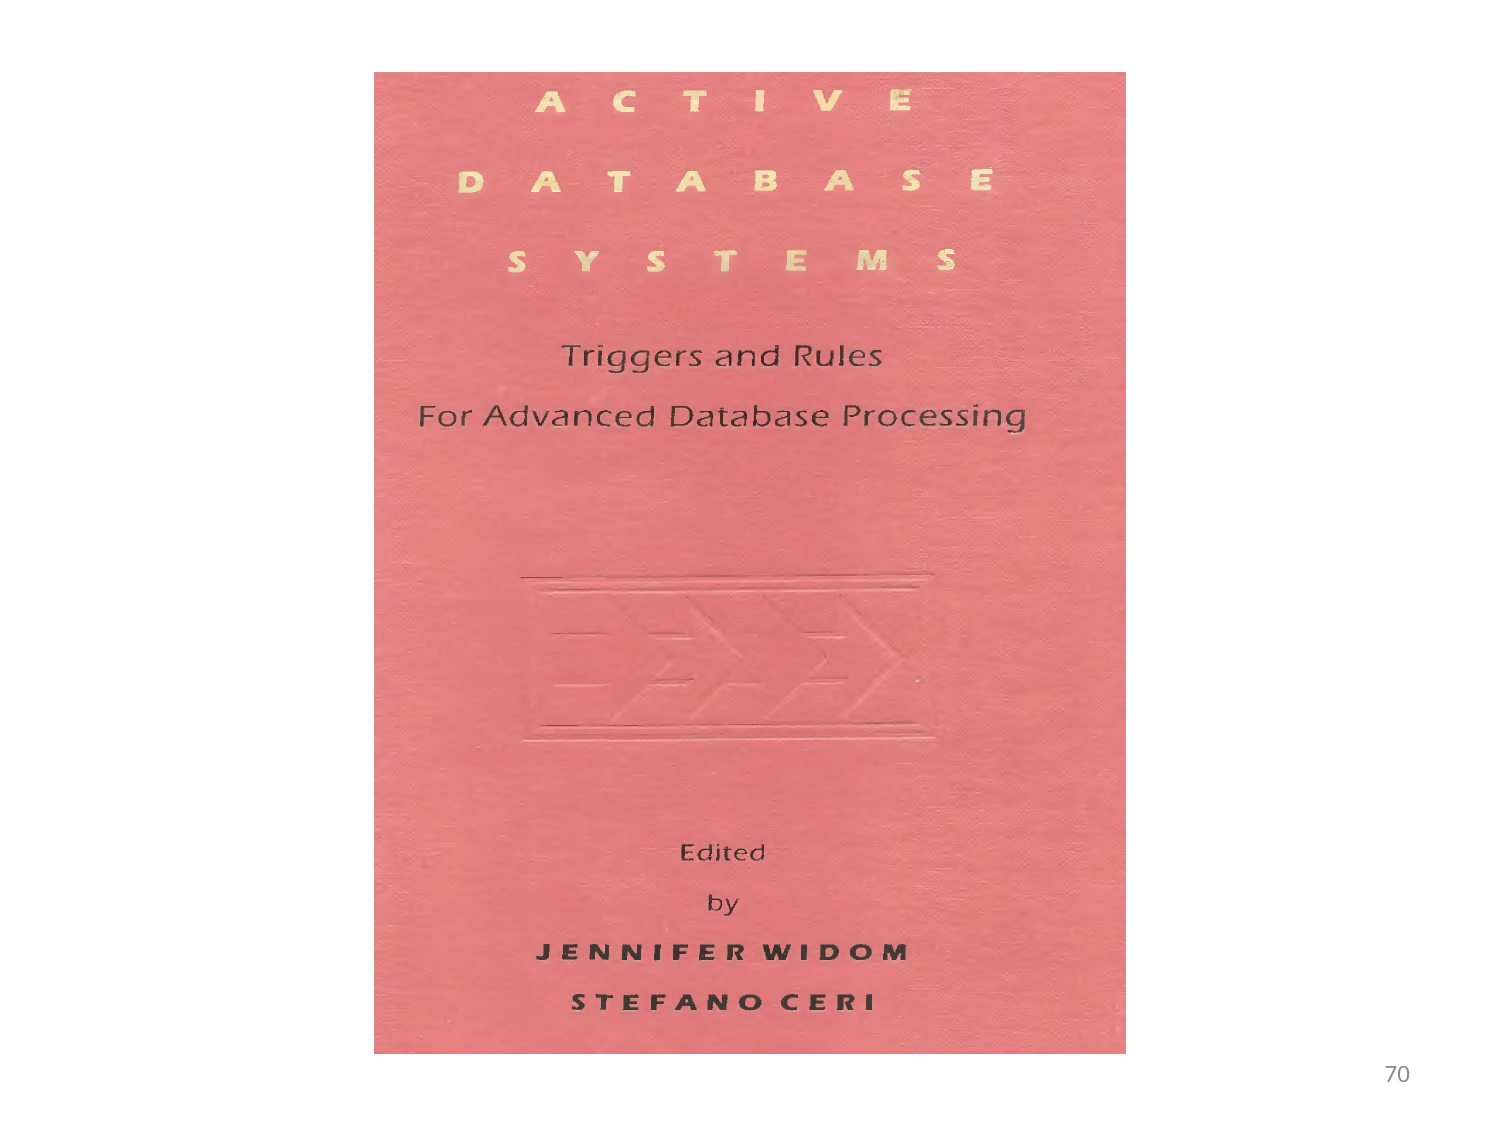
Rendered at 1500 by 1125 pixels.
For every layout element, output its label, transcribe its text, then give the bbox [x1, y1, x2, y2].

picture [374, 72, 1126, 1054]
slide_number 70 [1074, 1042, 1425, 1103]
